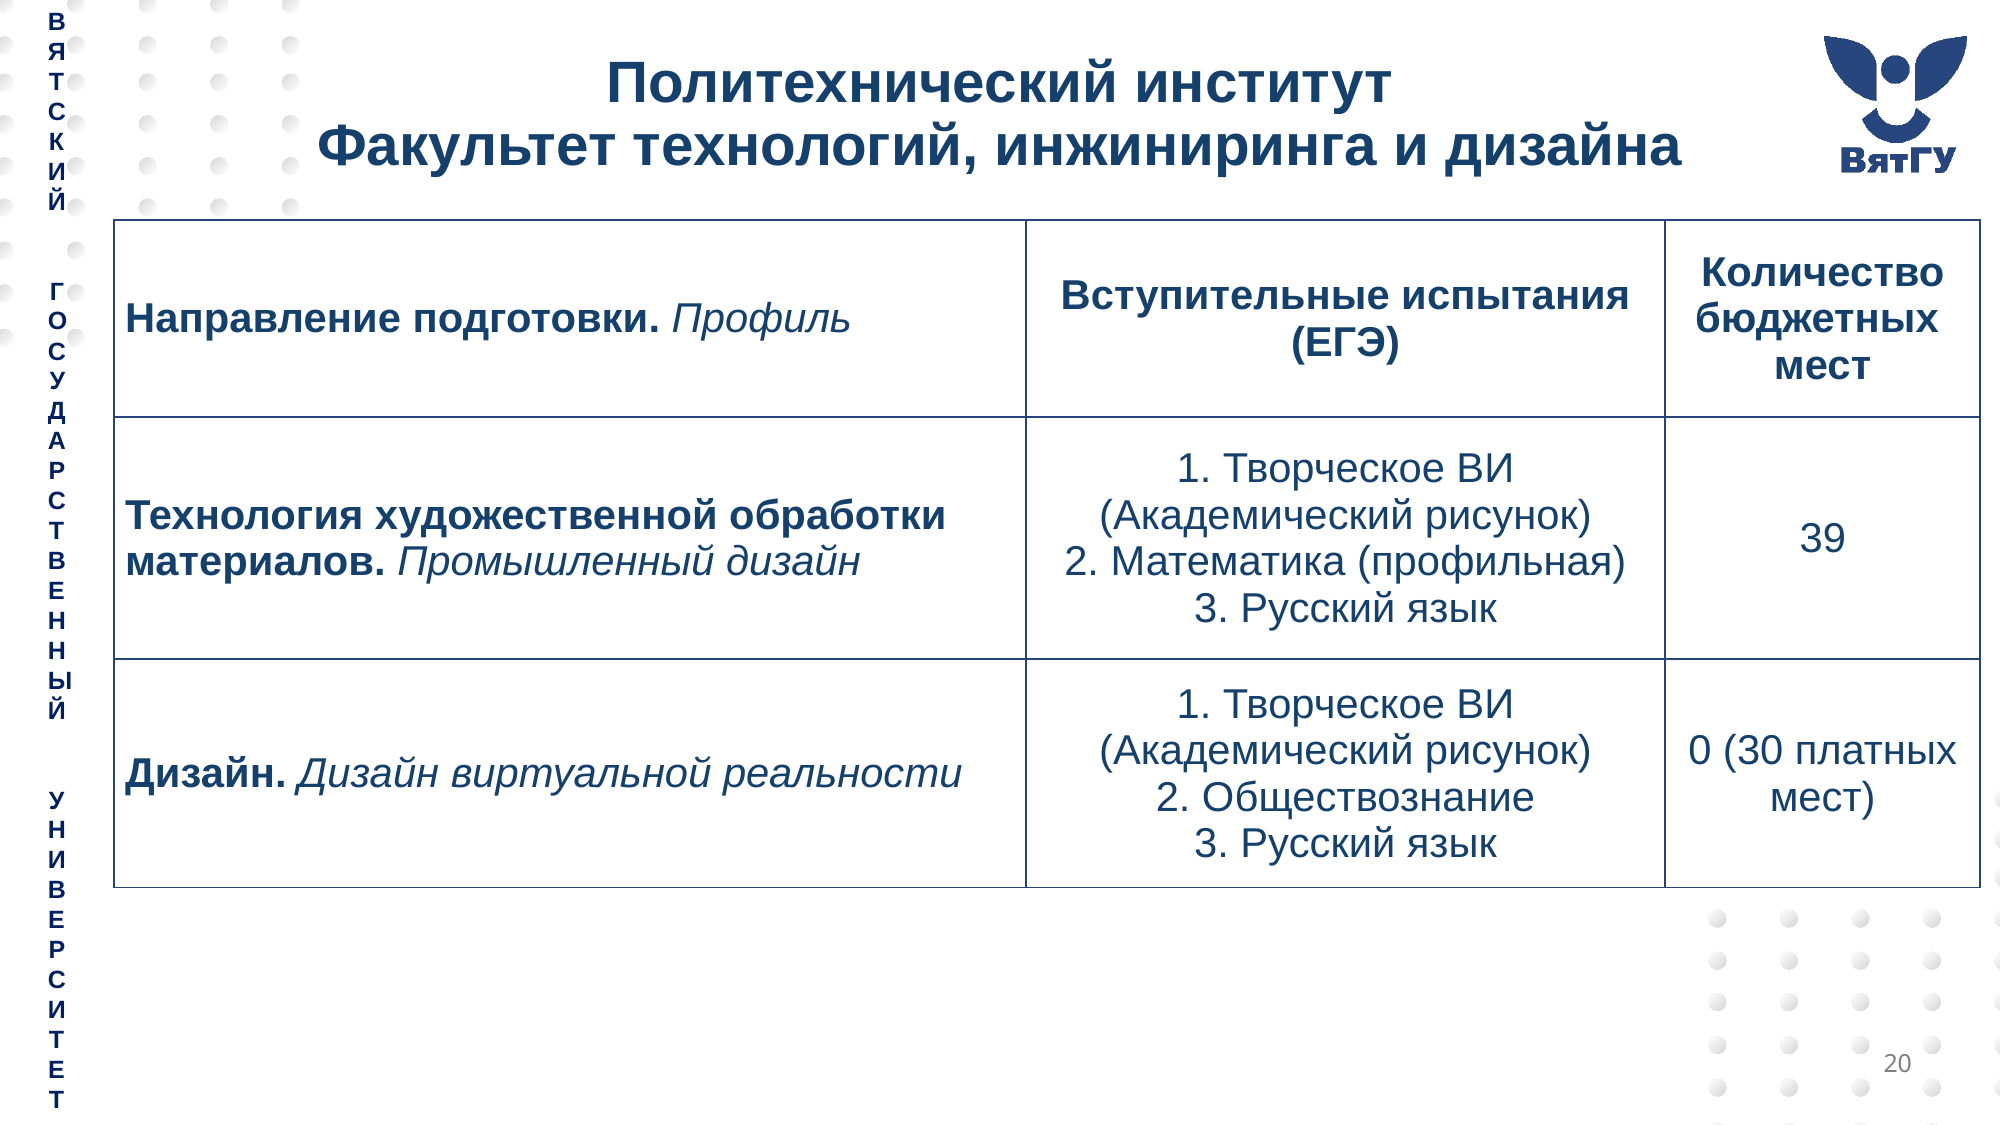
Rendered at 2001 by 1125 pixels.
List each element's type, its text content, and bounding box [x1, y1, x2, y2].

table_cell Технология художественной обработки материалов. Промышленный дизайн [115, 418, 1025, 658]
table_cell 39 [1666, 418, 1979, 658]
slide_number 20 [1815, 1035, 1981, 1095]
table_header Количество бюджетных мест [1666, 221, 1979, 416]
table_cell 1. Творческое ВИ (Академический рисунок) 2. Математика (профильная) 3. Русский язык [1027, 418, 1664, 658]
title Политехнический институт Факультет технологий, инжиниринга и дизайна [114, 33, 1886, 198]
table_header Вступительные испытания (ЕГЭ) [1027, 221, 1664, 416]
picture [1886, 36, 1967, 173]
table_cell 1. Творческое ВИ (Академический рисунок) 2. Обществознание 3. Русский язык [1027, 660, 1664, 887]
table_cell 0 (30 платных мест) [1666, 660, 1979, 887]
table_header Направление подготовки. Профиль [115, 221, 1025, 416]
table_cell Дизайн. Дизайн виртуальной реальности [115, 660, 1025, 887]
